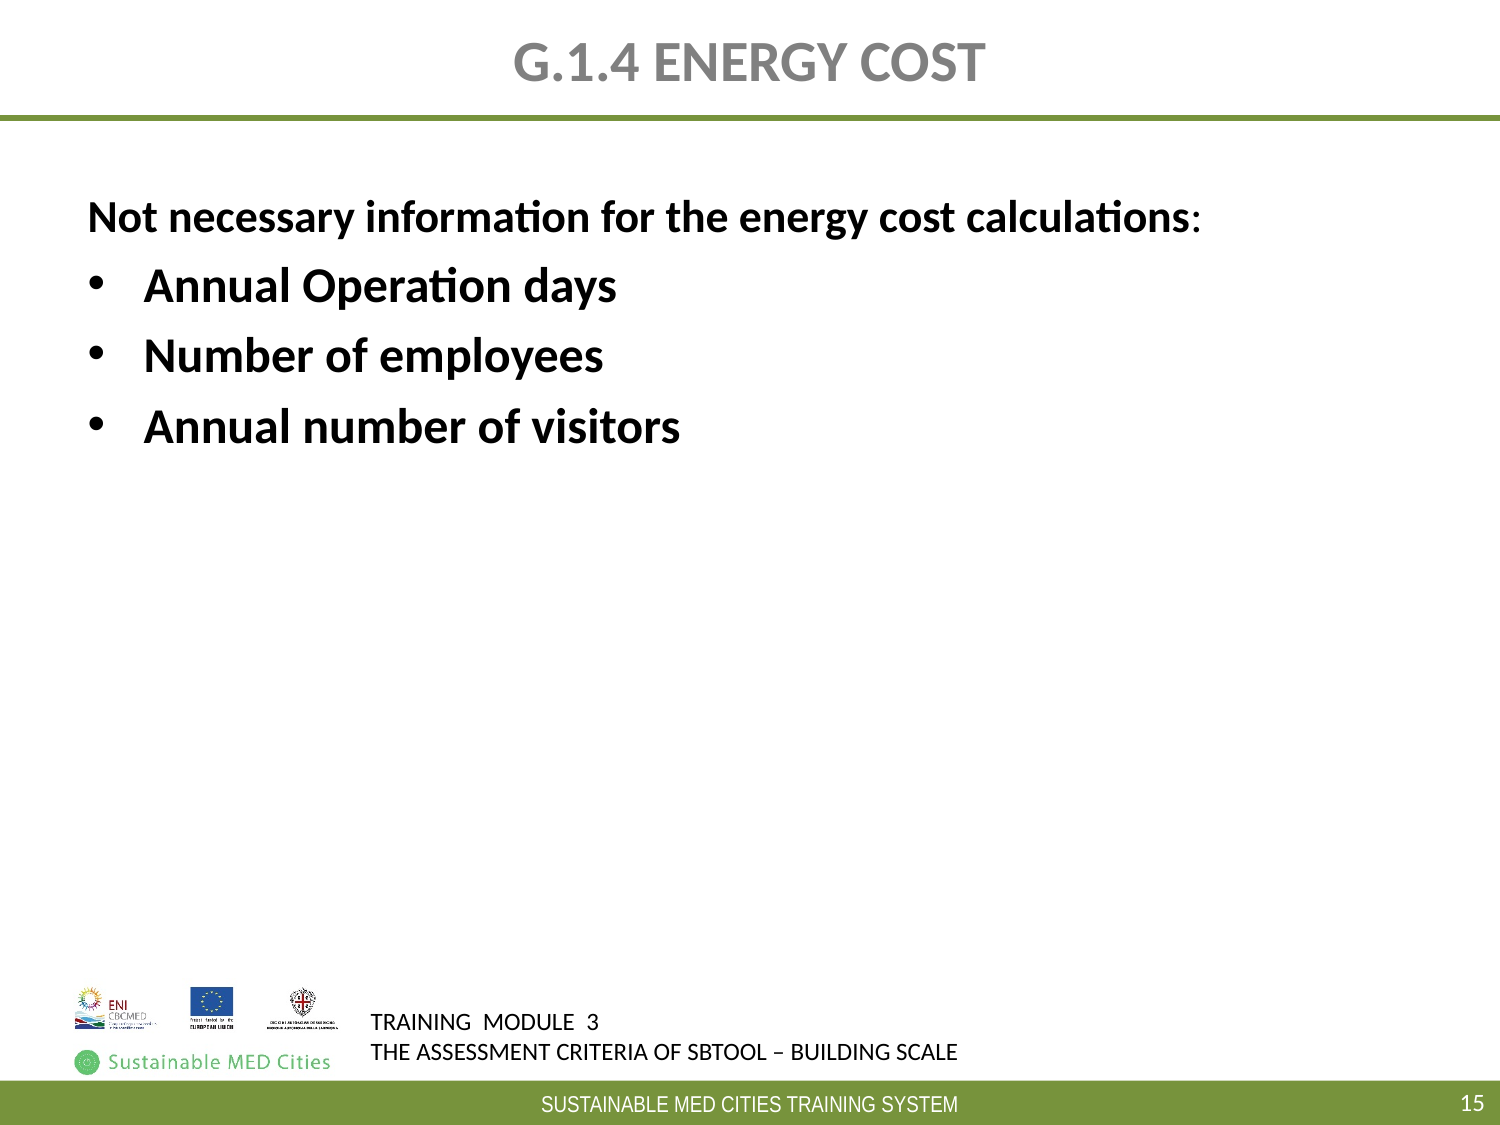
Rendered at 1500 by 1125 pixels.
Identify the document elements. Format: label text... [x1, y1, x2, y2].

picture [62, 978, 356, 1080]
title G.1.4 ENERGY COST [0, 0, 1500, 117]
slide_number 15 [1149, 1078, 1500, 1125]
text_box Not necessary information for the energy cost calculations: Annual Operation days Number of employees Annual number of visitors [72, 179, 1390, 839]
